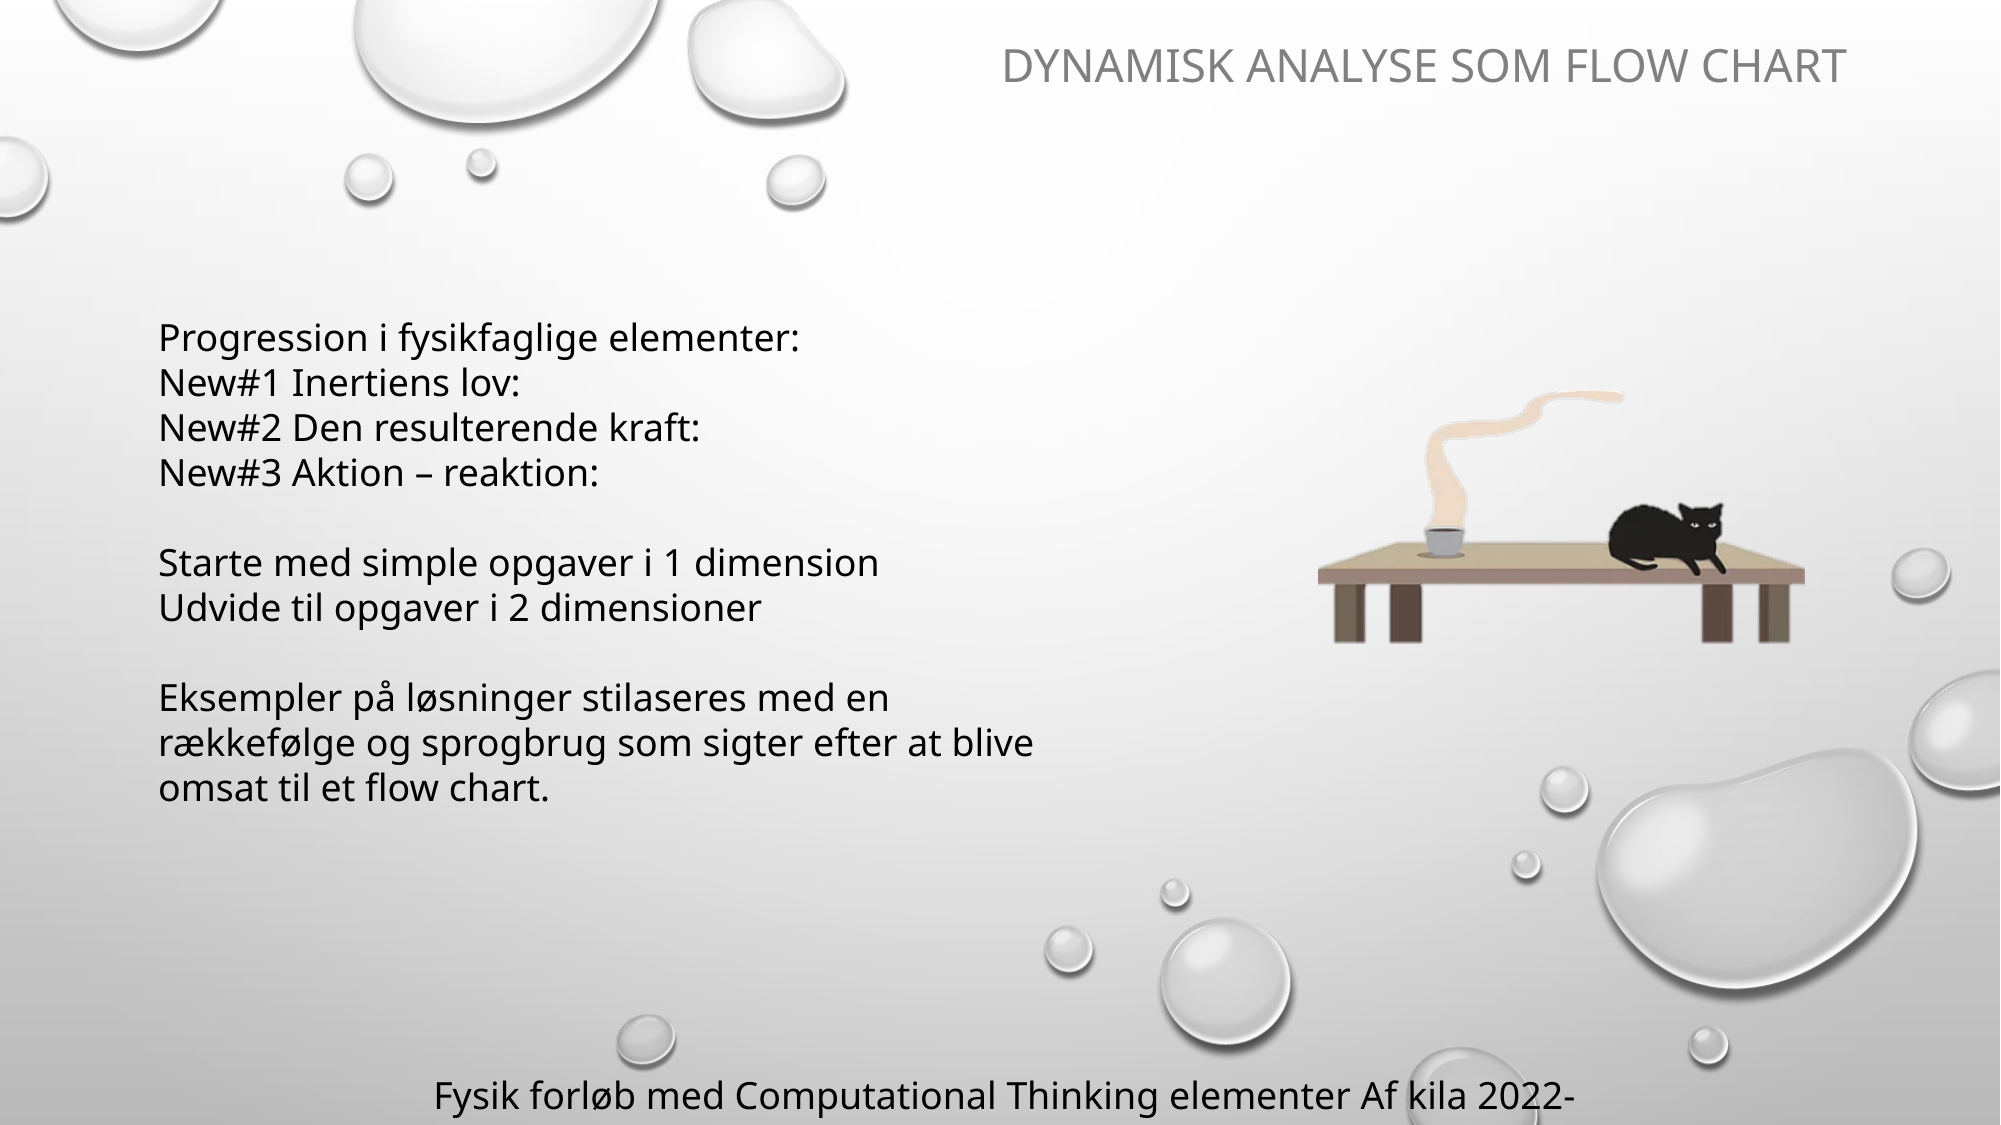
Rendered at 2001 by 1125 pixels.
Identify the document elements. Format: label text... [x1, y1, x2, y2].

text_box Fysik forløb med Computational Thinking elementer Af kila 2022-10-27 [418, 1064, 1627, 1125]
subtitle Dynamisk analyse som FLOW Chart [883, 18, 1965, 105]
picture [0, 0, 2000, 1125]
